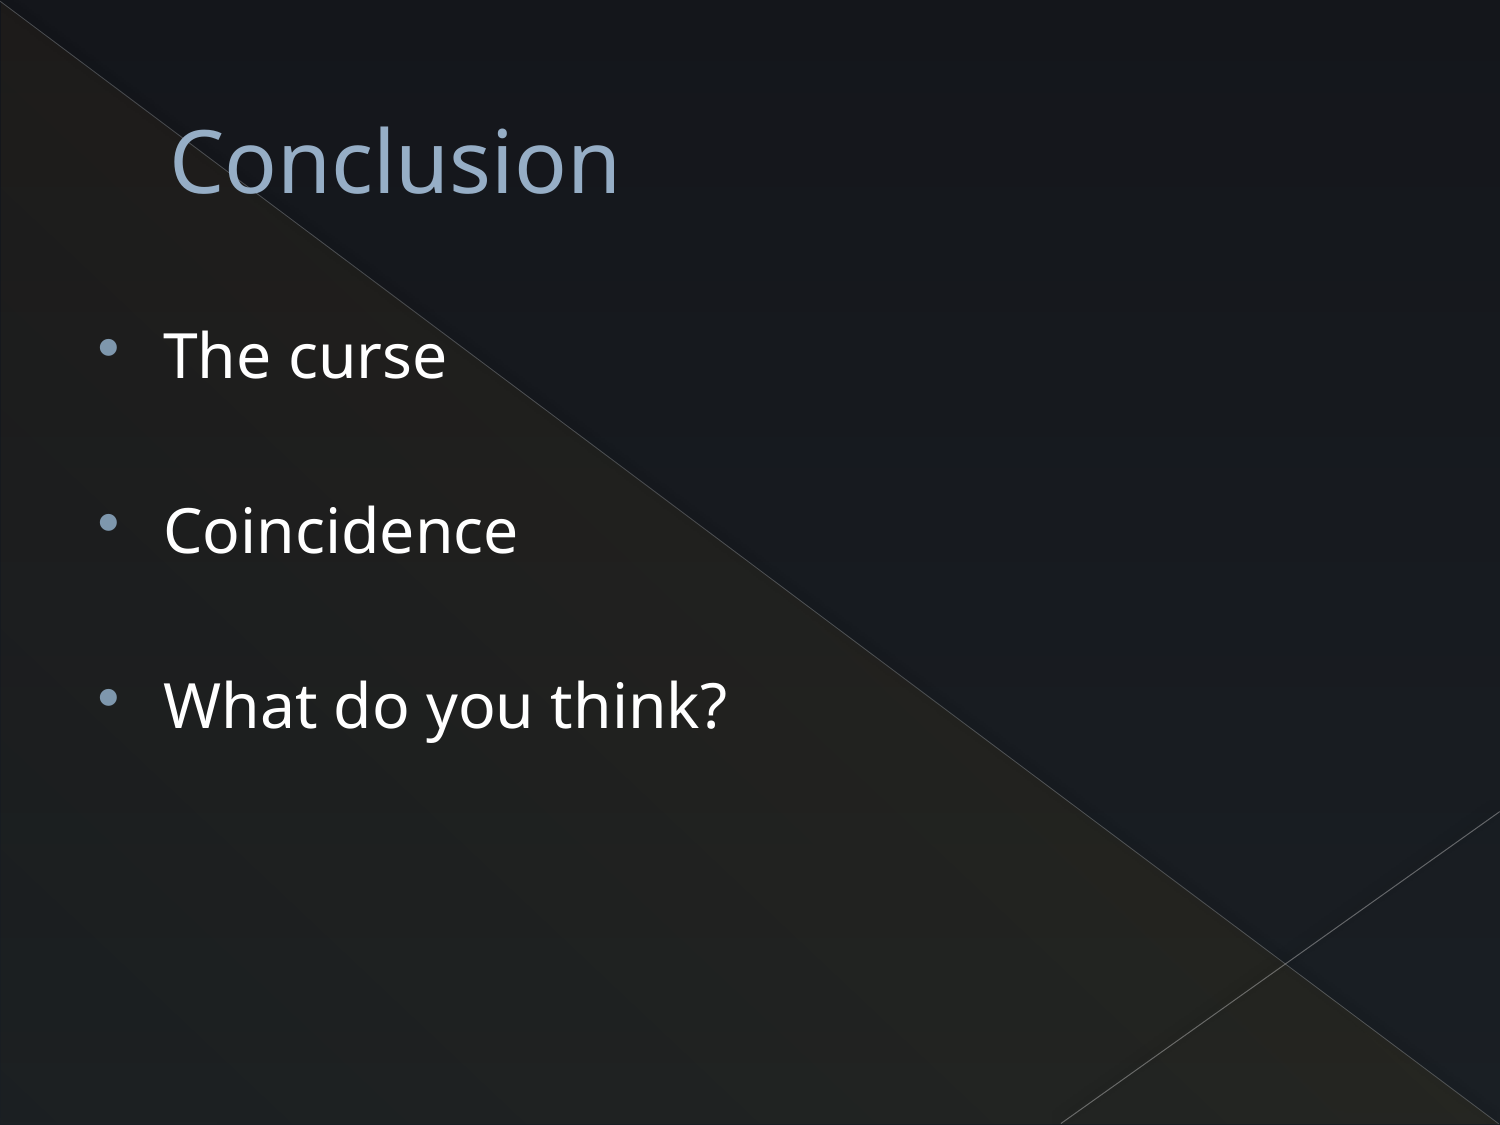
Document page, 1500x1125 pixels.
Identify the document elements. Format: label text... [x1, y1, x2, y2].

title Conclusion [75, 43, 1425, 274]
list The curse Coincidence What do you think? [75, 308, 1425, 1059]
